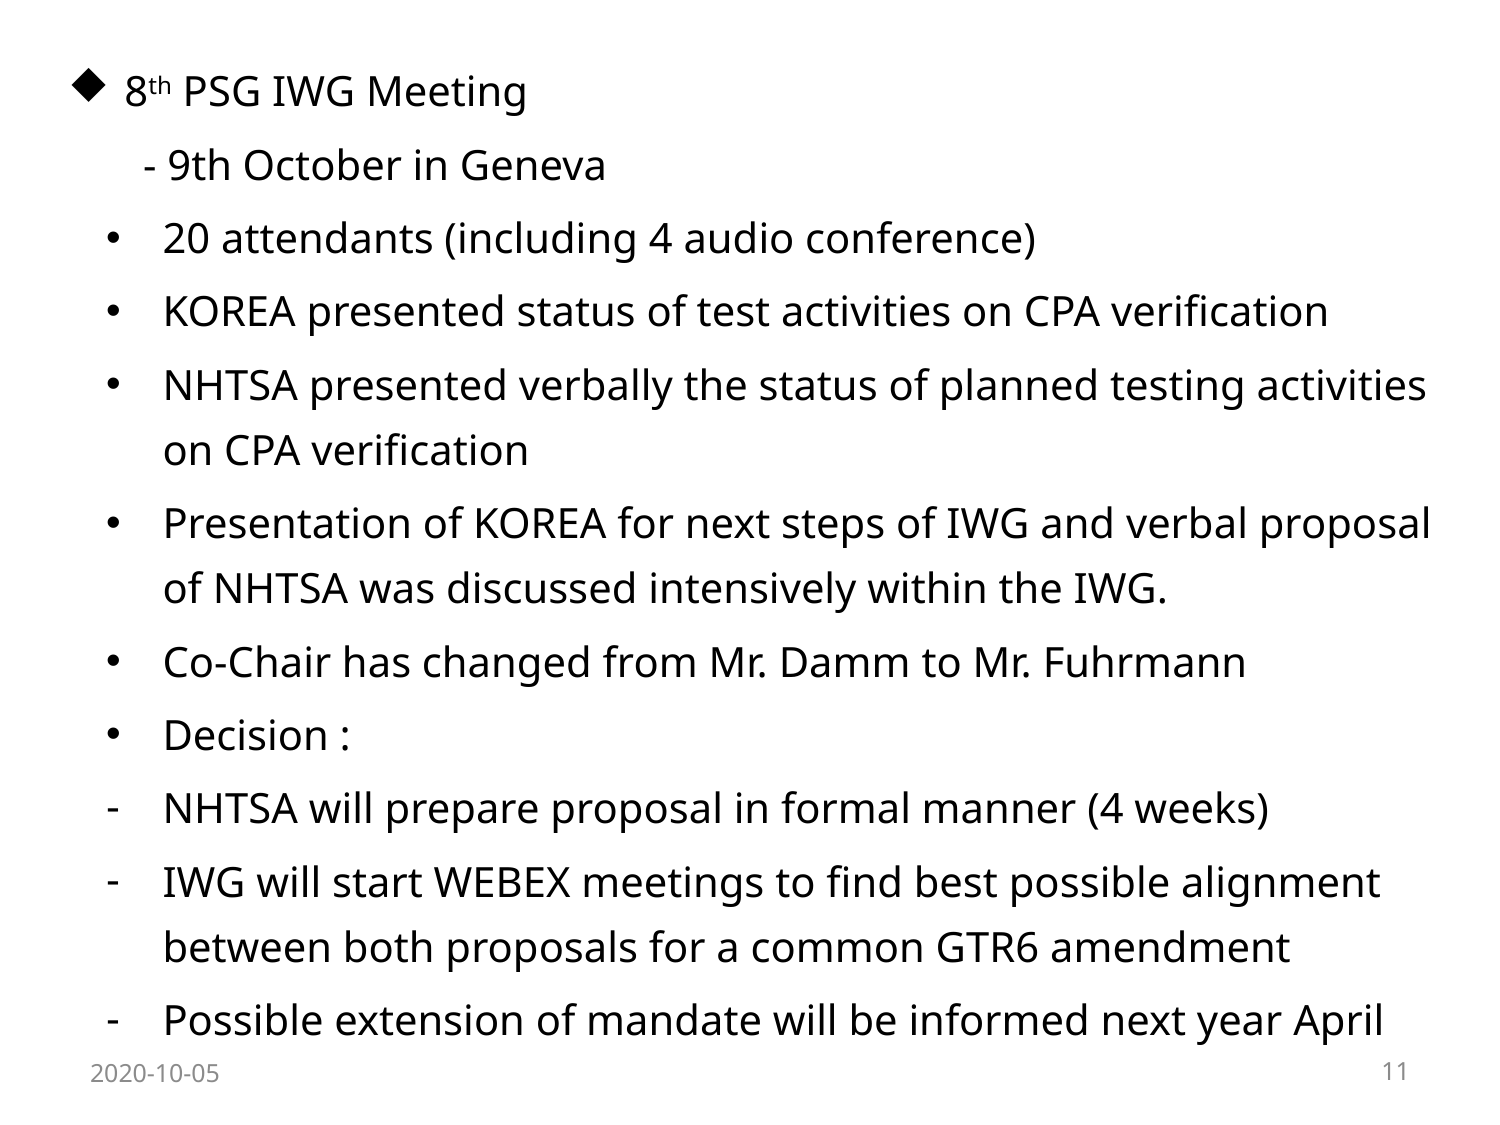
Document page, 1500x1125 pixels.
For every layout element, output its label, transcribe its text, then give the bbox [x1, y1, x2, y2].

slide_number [75, 1042, 425, 1103]
text_box 8th PSG IWG Meeting - 9th October in Geneva 20 attendants (including 4 audio conference) KOREA presented status of test activities on CPA verification NHTSA presented verbally the status of planned testing activities on CPA verification Presentation of KOREA for next steps of IWG and verbal proposal of NHTSA was discussed intensively within the IWG. Co-Chair has changed from Mr. Damm to Mr. Fuhrmann Decision : NHTSA will prepare proposal in formal manner (4 weeks) IWG will start WEBEX meetings to find best possible alignment between both proposals for a common GTR6 amendment Possible extension of mandate will be informed next year April [53, 42, 1471, 941]
slide_number 11 [1074, 1042, 1425, 1103]
